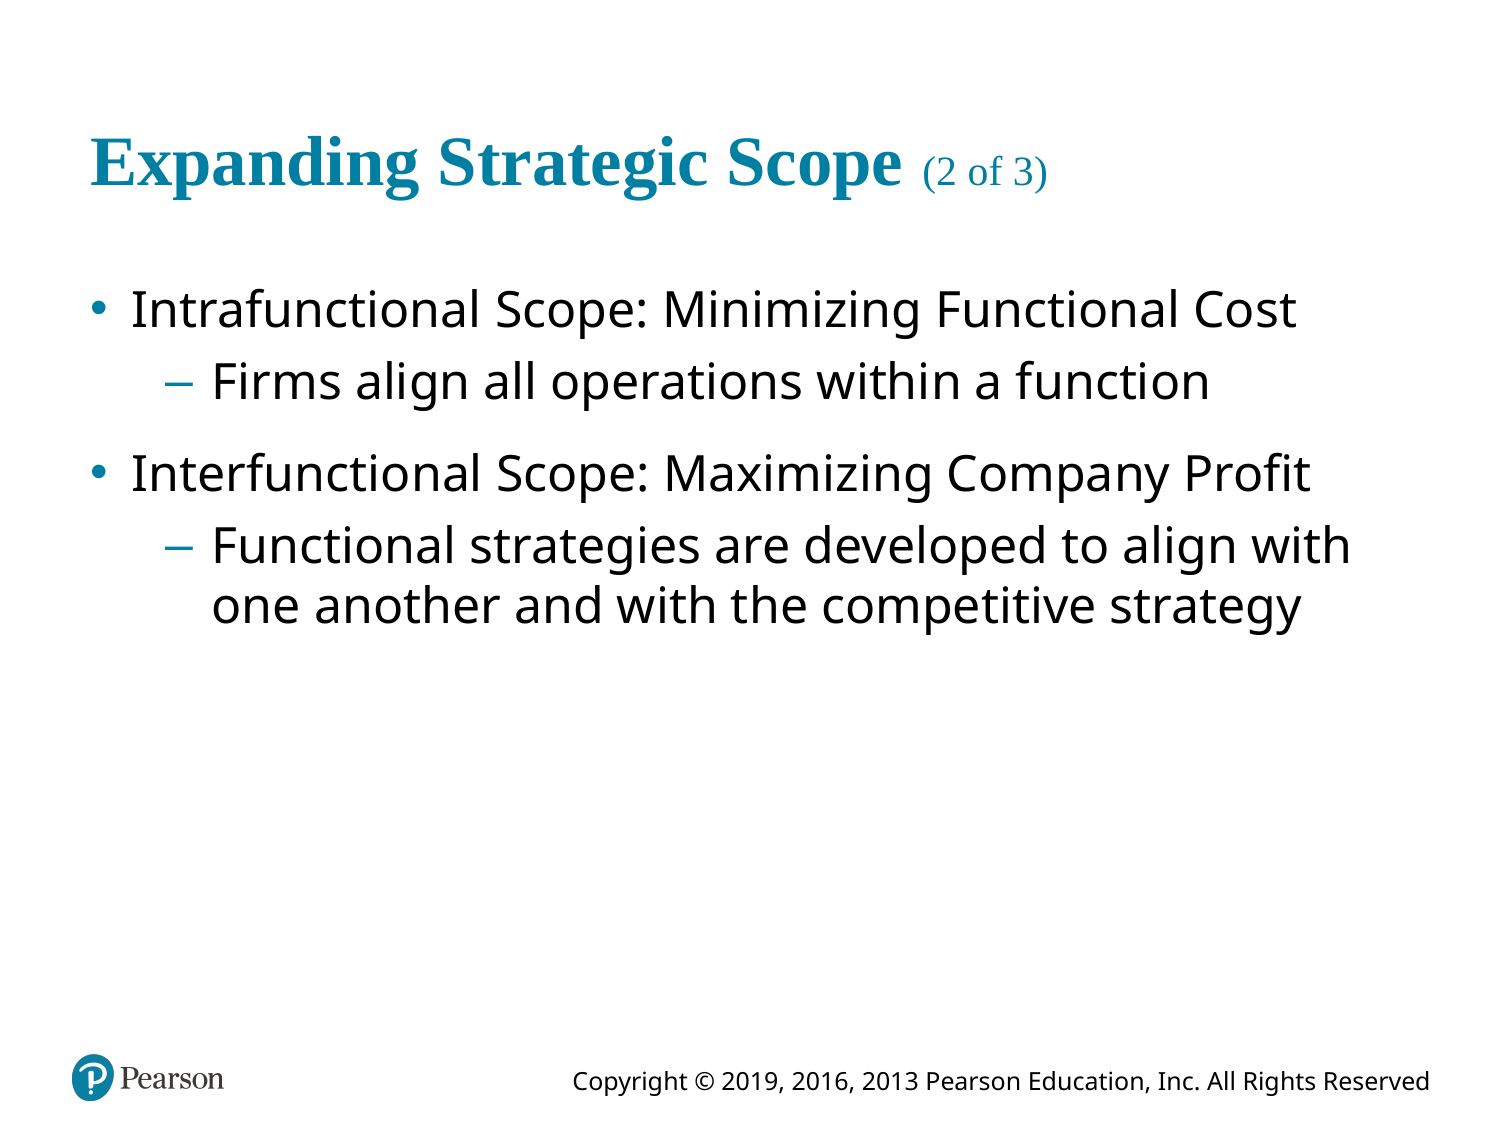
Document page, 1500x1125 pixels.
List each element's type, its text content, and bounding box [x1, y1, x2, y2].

title Expanding Strategic Scope (2 of 3) [75, 0, 1425, 216]
picture [72, 1087, 83, 1101]
picture [72, 1054, 88, 1070]
list Intrafunctional Scope: Minimizing Functional Cost Firms align all operations within a function Interfunctional Scope: Maximizing Company Profit Functional strategies are developed to align with one another and with the competitive strategy [75, 262, 1425, 931]
picture [80, 1063, 106, 1088]
picture [98, 1054, 224, 1101]
